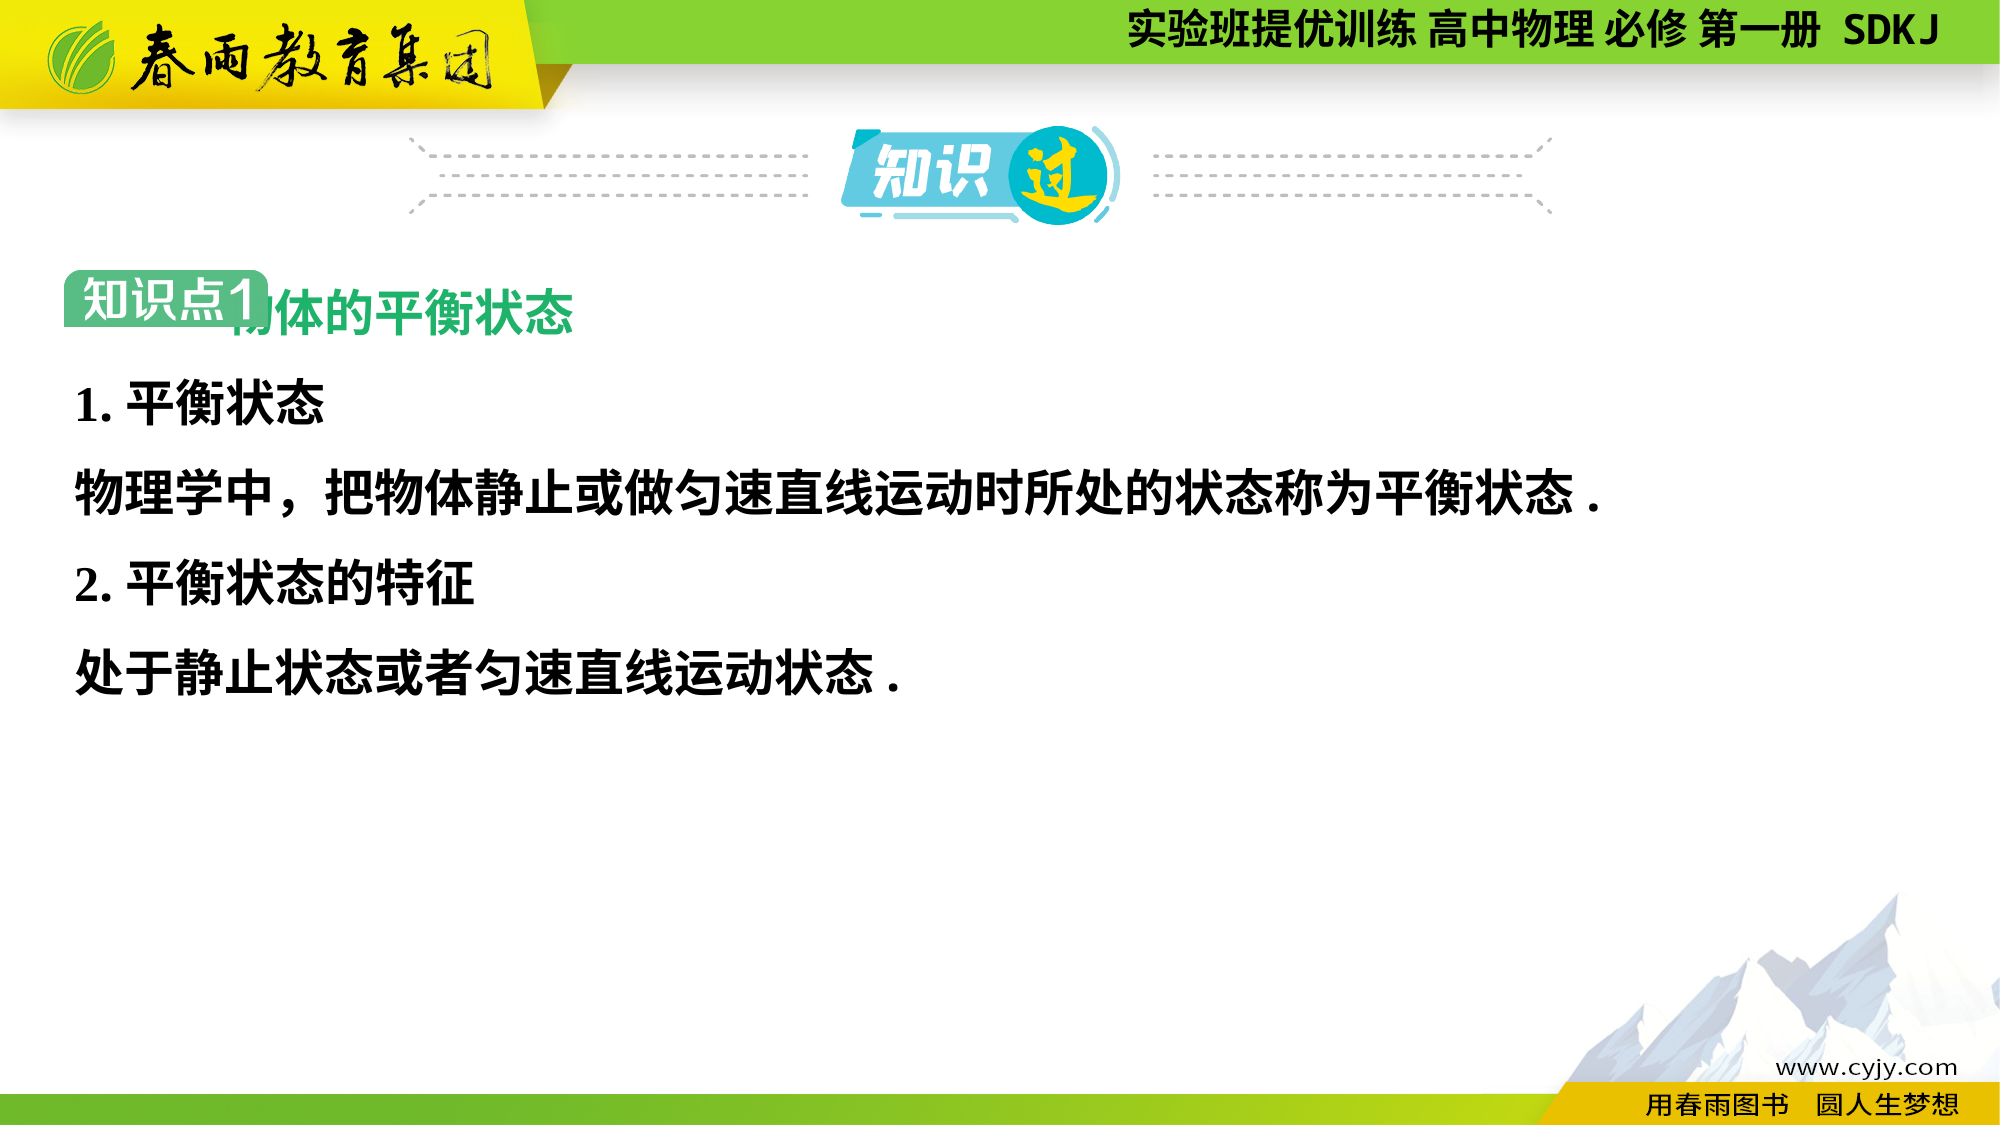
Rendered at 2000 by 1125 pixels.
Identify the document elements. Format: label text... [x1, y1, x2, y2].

list 物体的平衡状态 1.平衡状态 物理学中，把物体静止或做匀速直线运动时所处的状态称为平衡状态. 2.平衡状态的特征 处于静止状态或者匀速直线运动状态. [59, 243, 1944, 714]
picture [0, 0, 2000, 1125]
